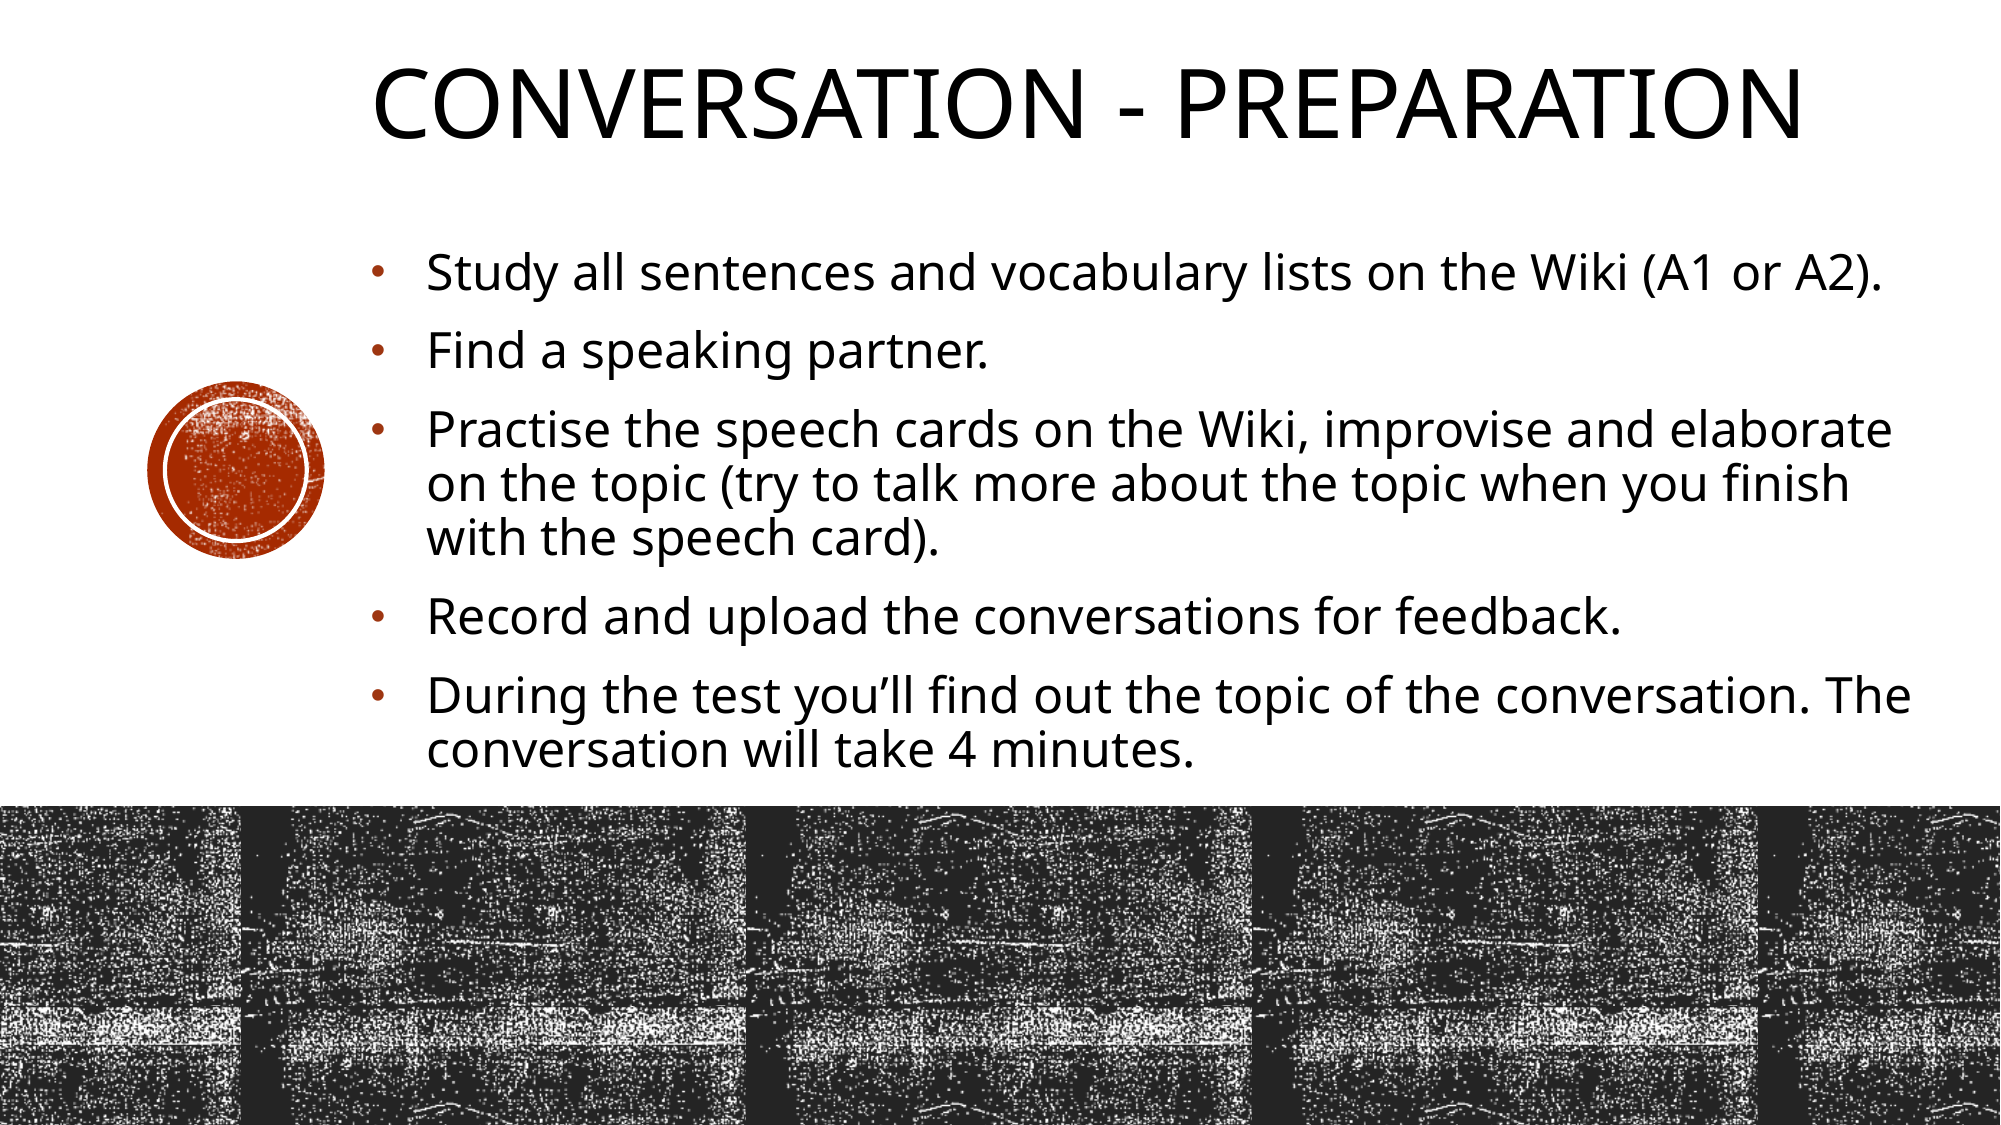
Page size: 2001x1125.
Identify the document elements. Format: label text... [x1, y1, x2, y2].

text_box Study all sentences and vocabulary lists on the Wiki (A1 or A2). Find a speaking partner. Practise the speech cards on the Wiki, improvise and elaborate on the topic (try to talk more about the topic when you finish with the speech card). Record and upload the conversations for feedback. During the test you’ll find out the topic of the conversation. The conversation will take 4 minutes. [355, 239, 1950, 750]
title conversation - preparation [355, 56, 1927, 166]
